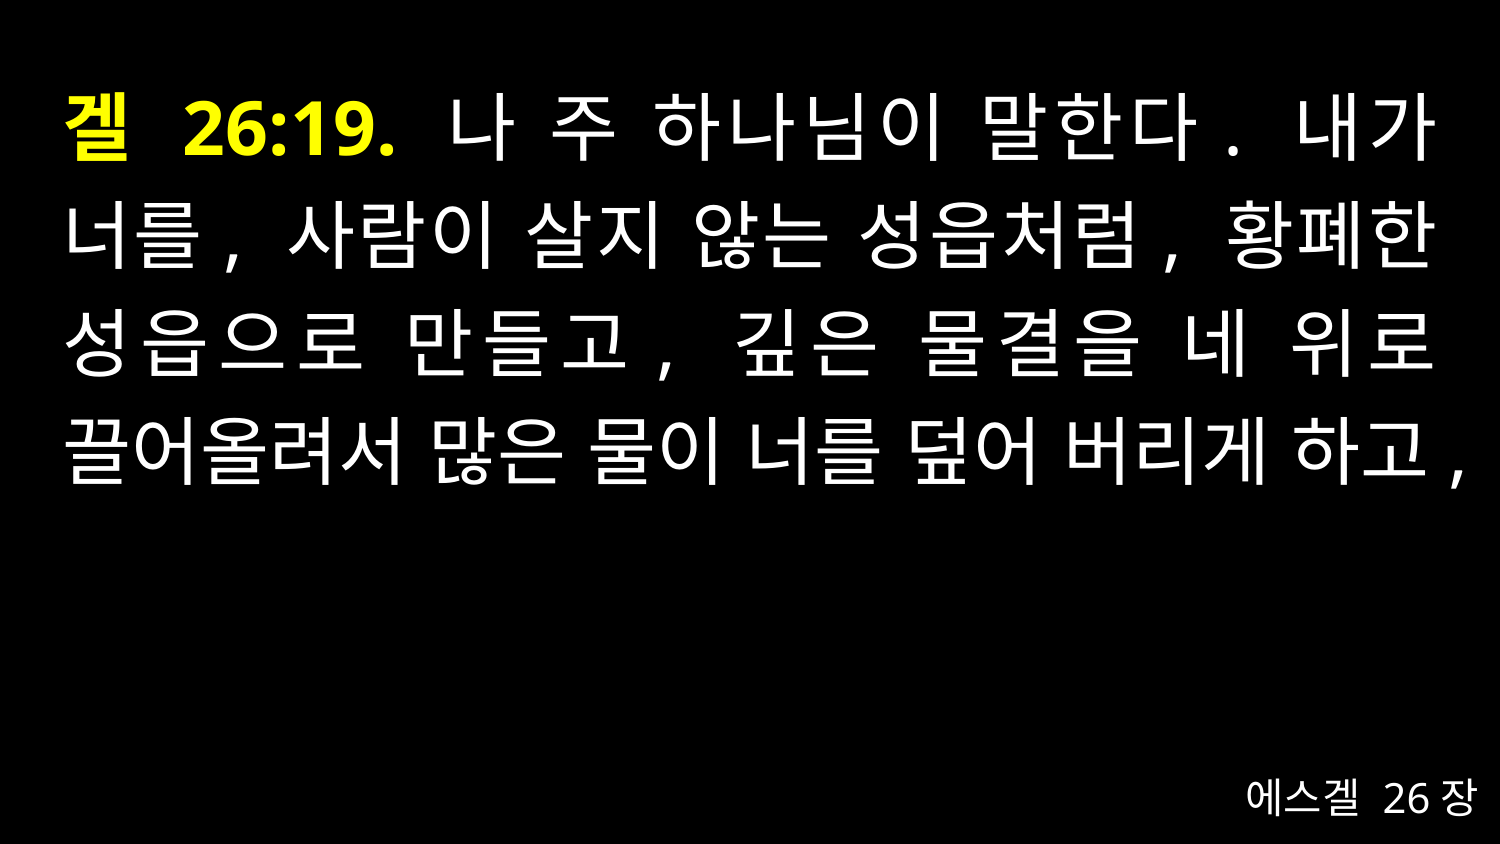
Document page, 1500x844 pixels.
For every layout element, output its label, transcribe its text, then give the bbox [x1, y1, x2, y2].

title 겔 26:19. 나 주 하나님이 말한다. 내가 너를, 사람이 살지 않는 성읍처럼, 황폐한 성읍으로 만들고, 깊은 물결을 네 위로 끌어올려서 많은 물이 너를 덮어 버리게 하고, [0, 0, 1500, 844]
subtitle 에스겔 26장 [916, 770, 1500, 844]
